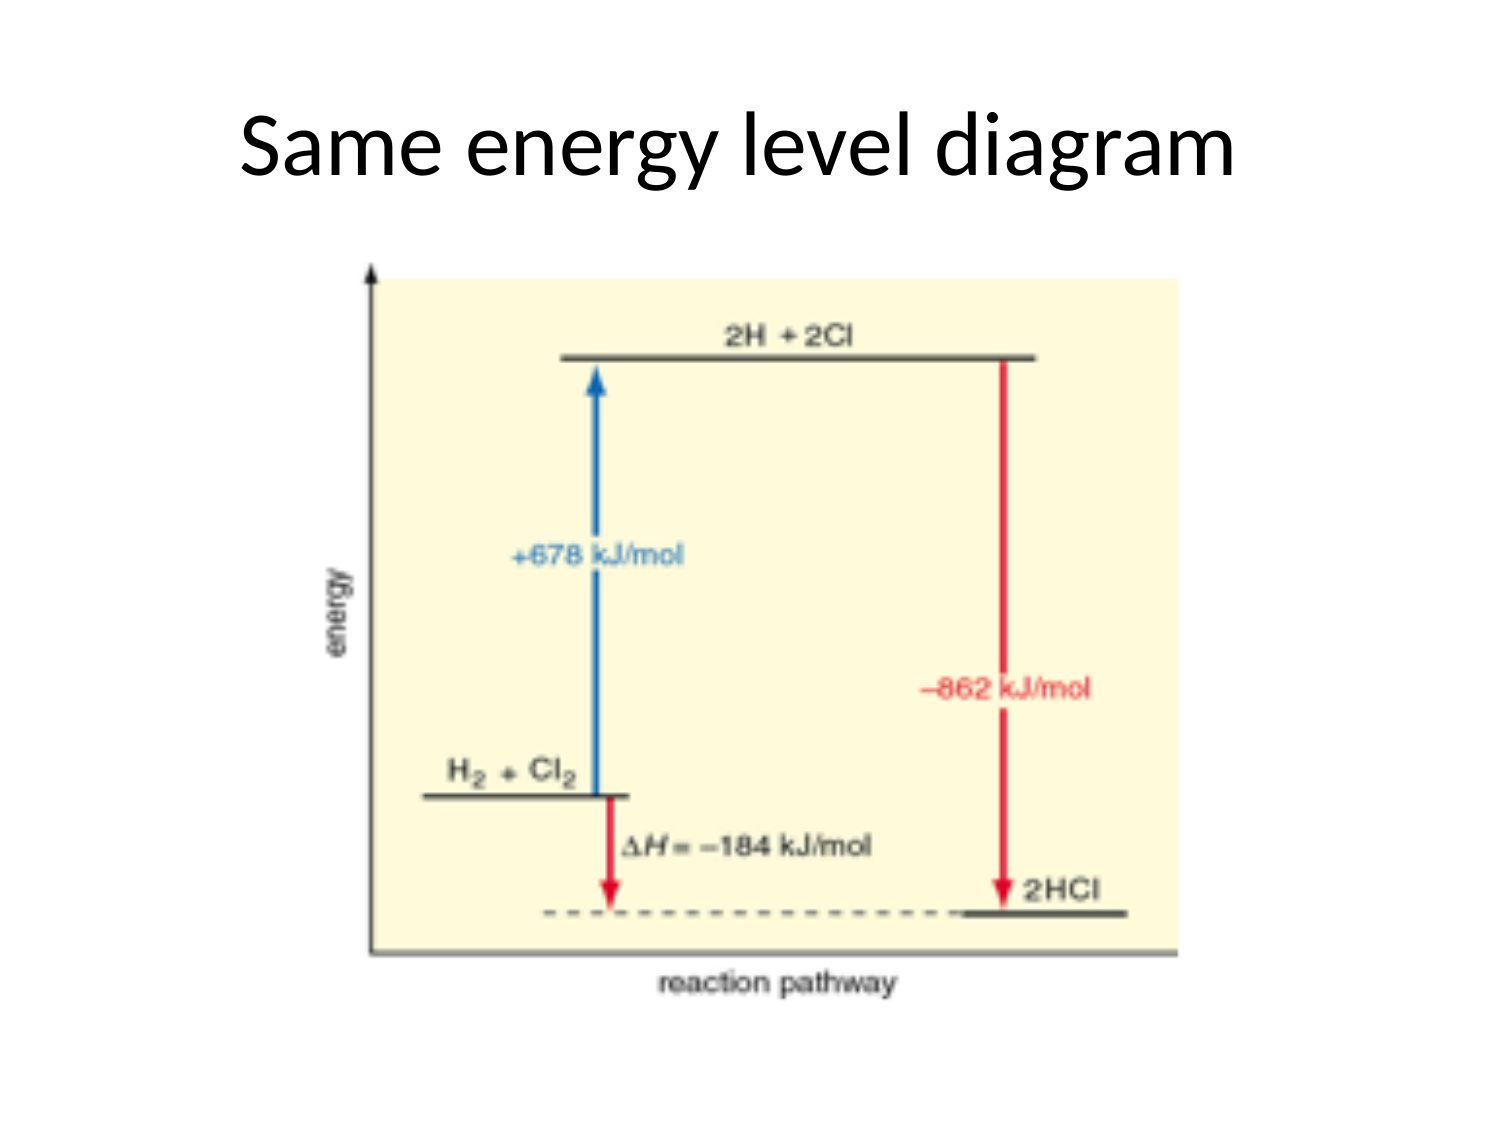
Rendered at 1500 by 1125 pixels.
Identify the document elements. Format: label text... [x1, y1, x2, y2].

title Same energy level diagram [75, 45, 1425, 233]
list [74, 262, 1426, 1006]
